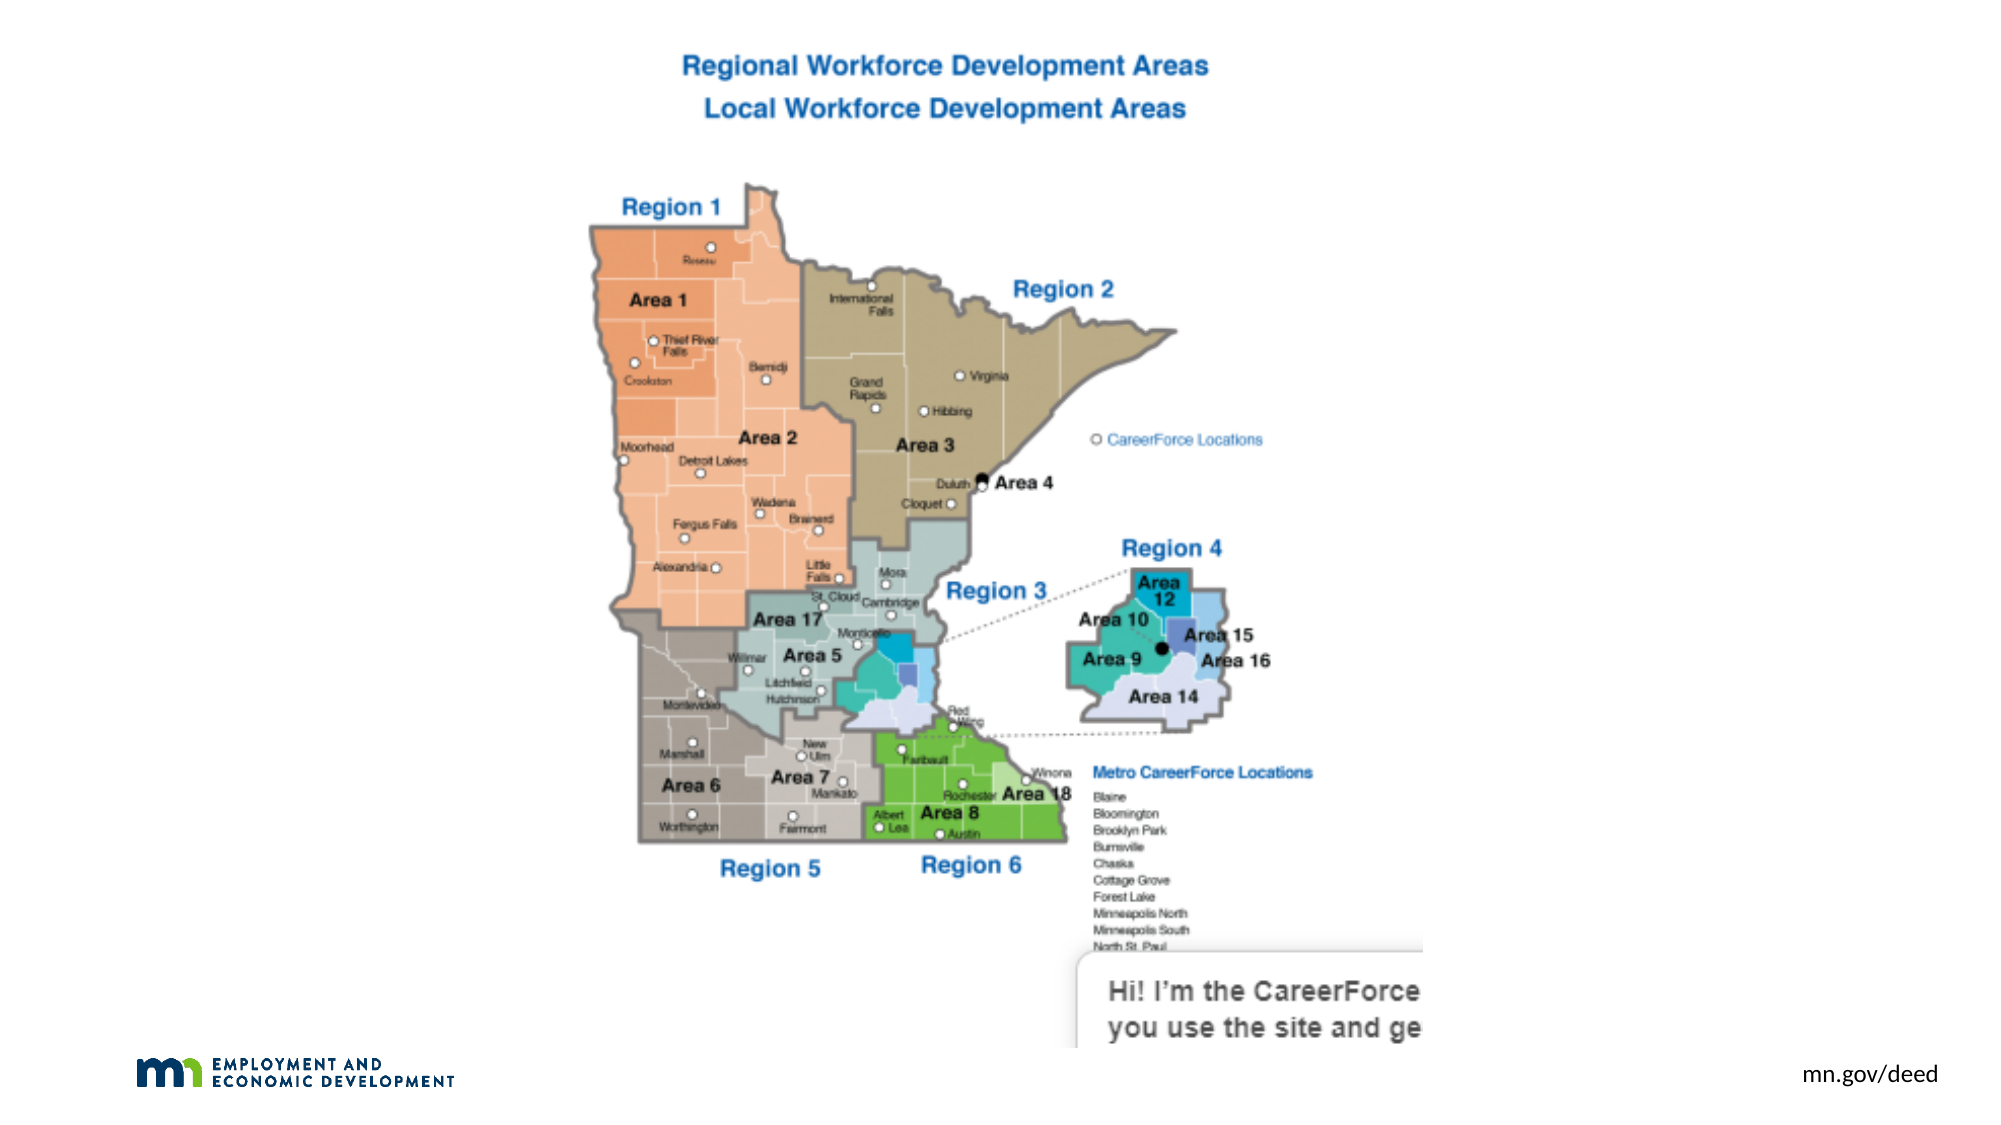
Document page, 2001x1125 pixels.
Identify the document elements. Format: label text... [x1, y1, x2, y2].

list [577, 10, 1423, 1048]
footer mn.gov/deed [1037, 1042, 1955, 1103]
picture [137, 1058, 454, 1087]
